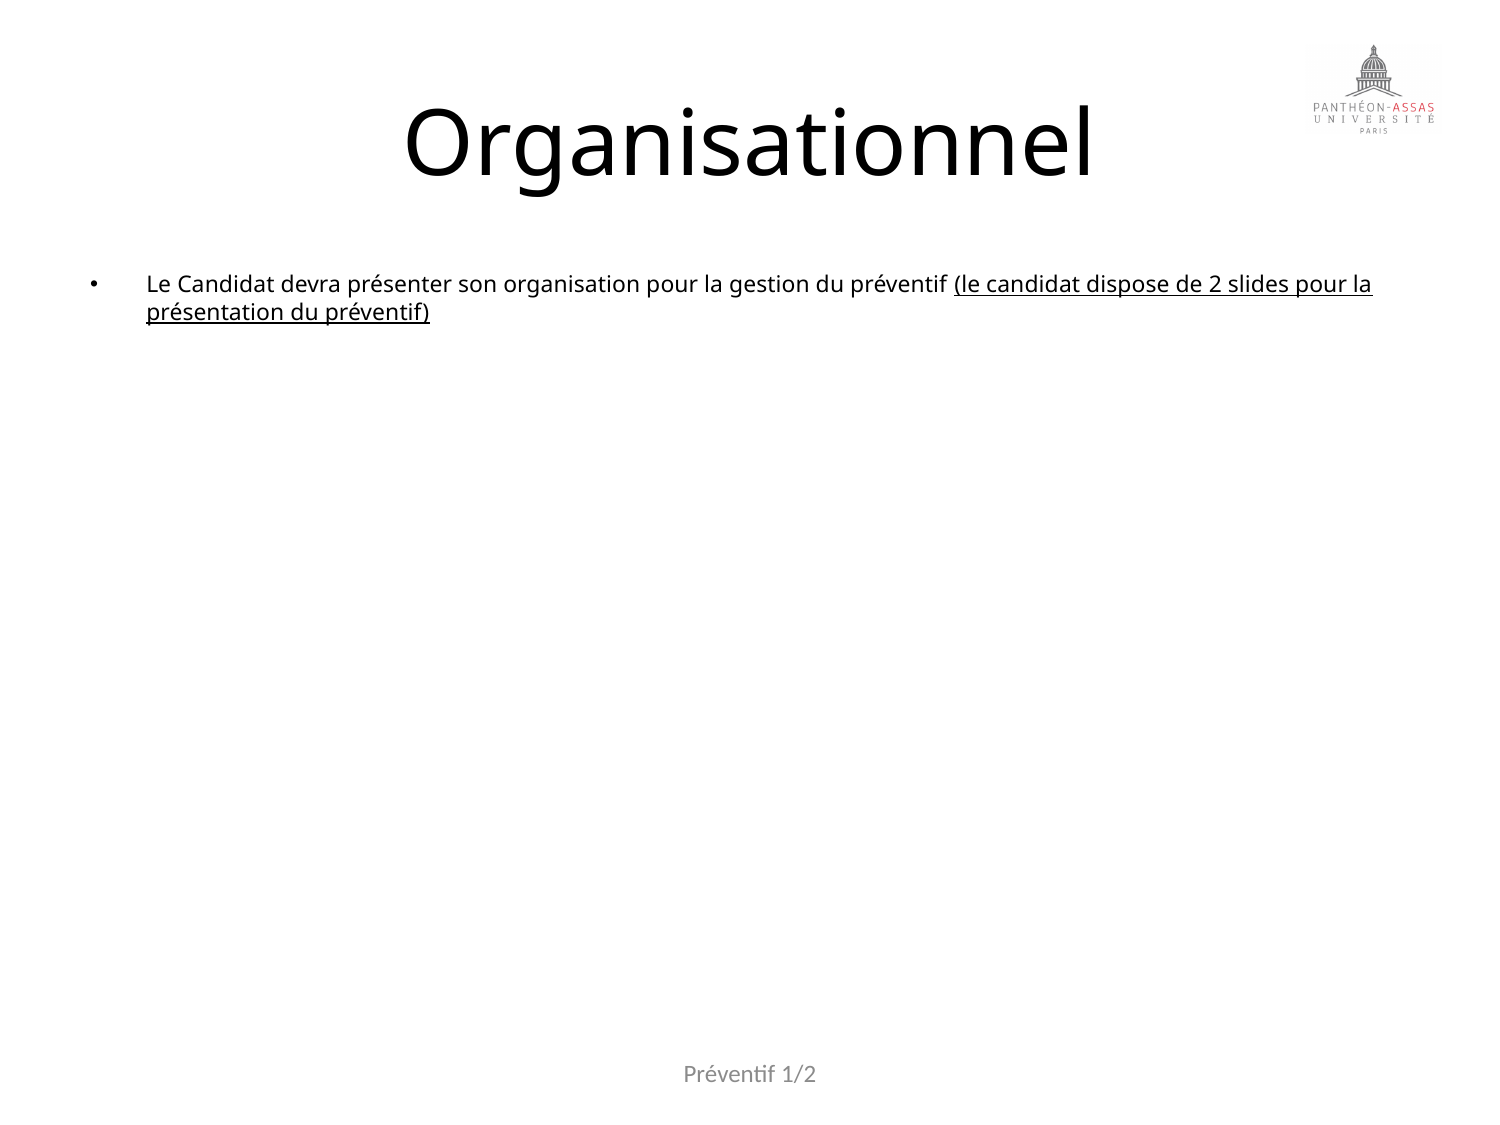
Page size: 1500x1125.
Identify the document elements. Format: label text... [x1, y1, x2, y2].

title Organisationnel [75, 45, 1425, 233]
list Le Candidat devra présenter son organisation pour la gestion du préventif (le candidat dispose de 2 slides pour la présentation du préventif) [75, 262, 1425, 1005]
picture [1304, 44, 1443, 134]
footer Préventif 1/2 [512, 1042, 988, 1103]
